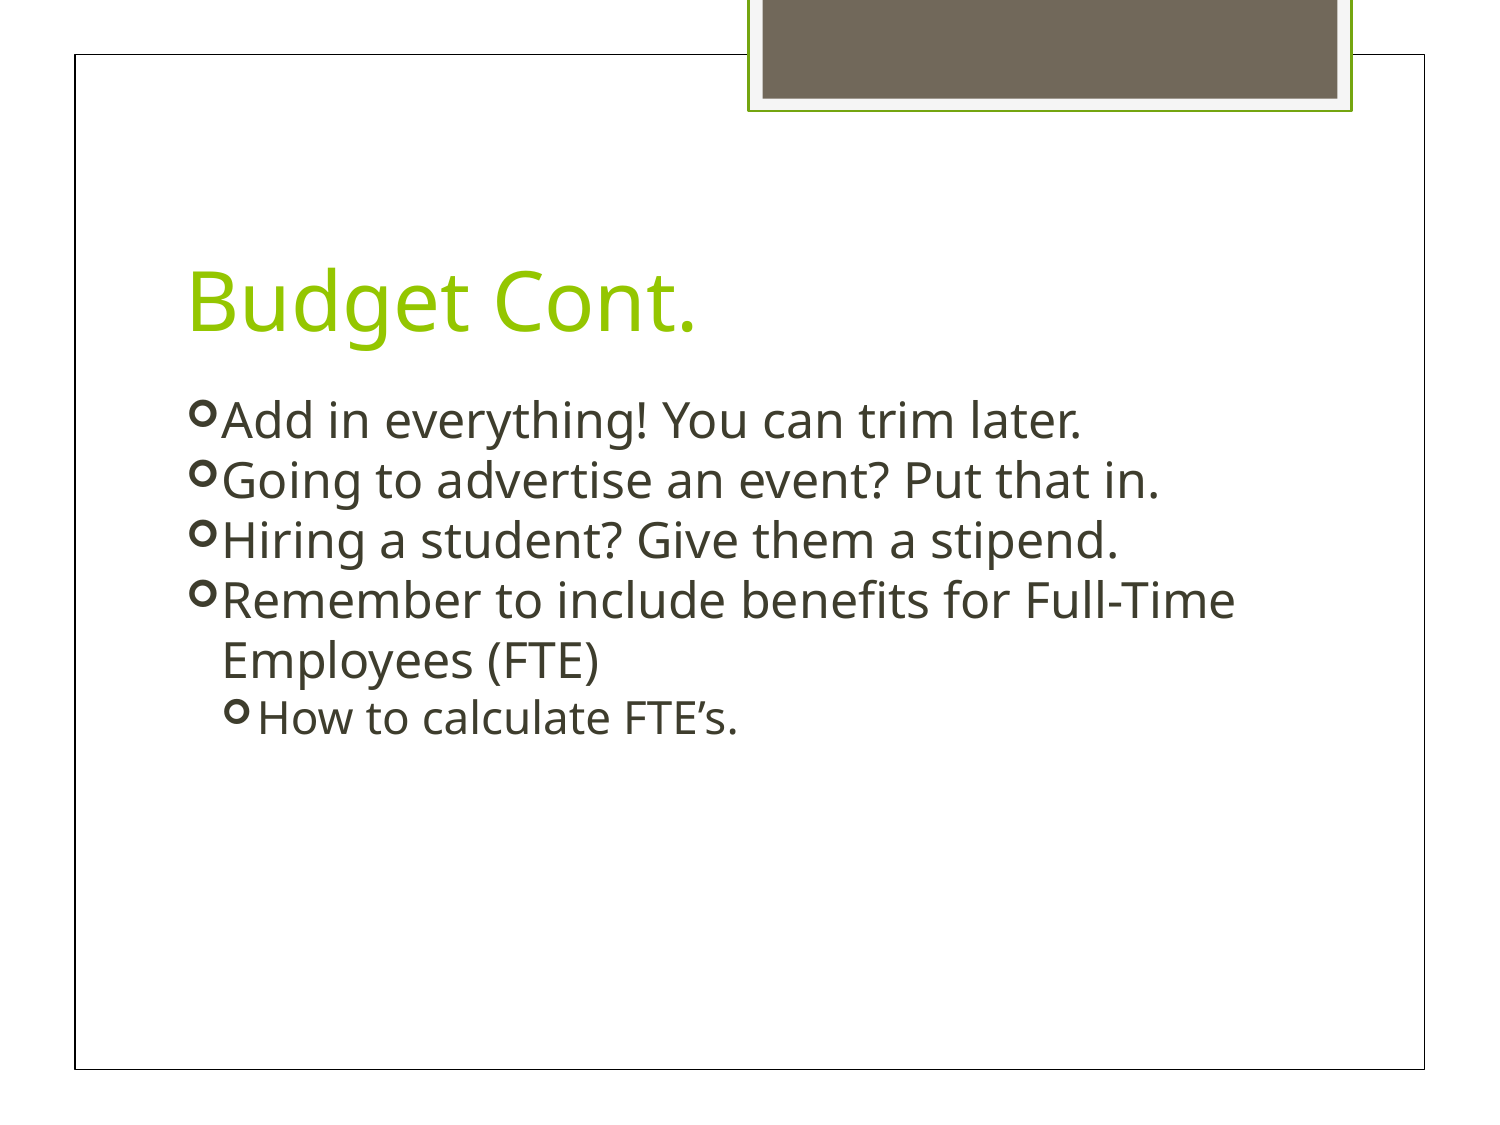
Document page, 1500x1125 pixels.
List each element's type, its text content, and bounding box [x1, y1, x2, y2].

text_box Add in everything! You can trim later. Going to advertise an event? Put that in. Hiring a student? Give them a stipend. Remember to include benefits for Full-Time Employees (FTE) How to calculate FTE’s. [171, 381, 1283, 957]
text_box Budget Cont. [171, 168, 1324, 356]
